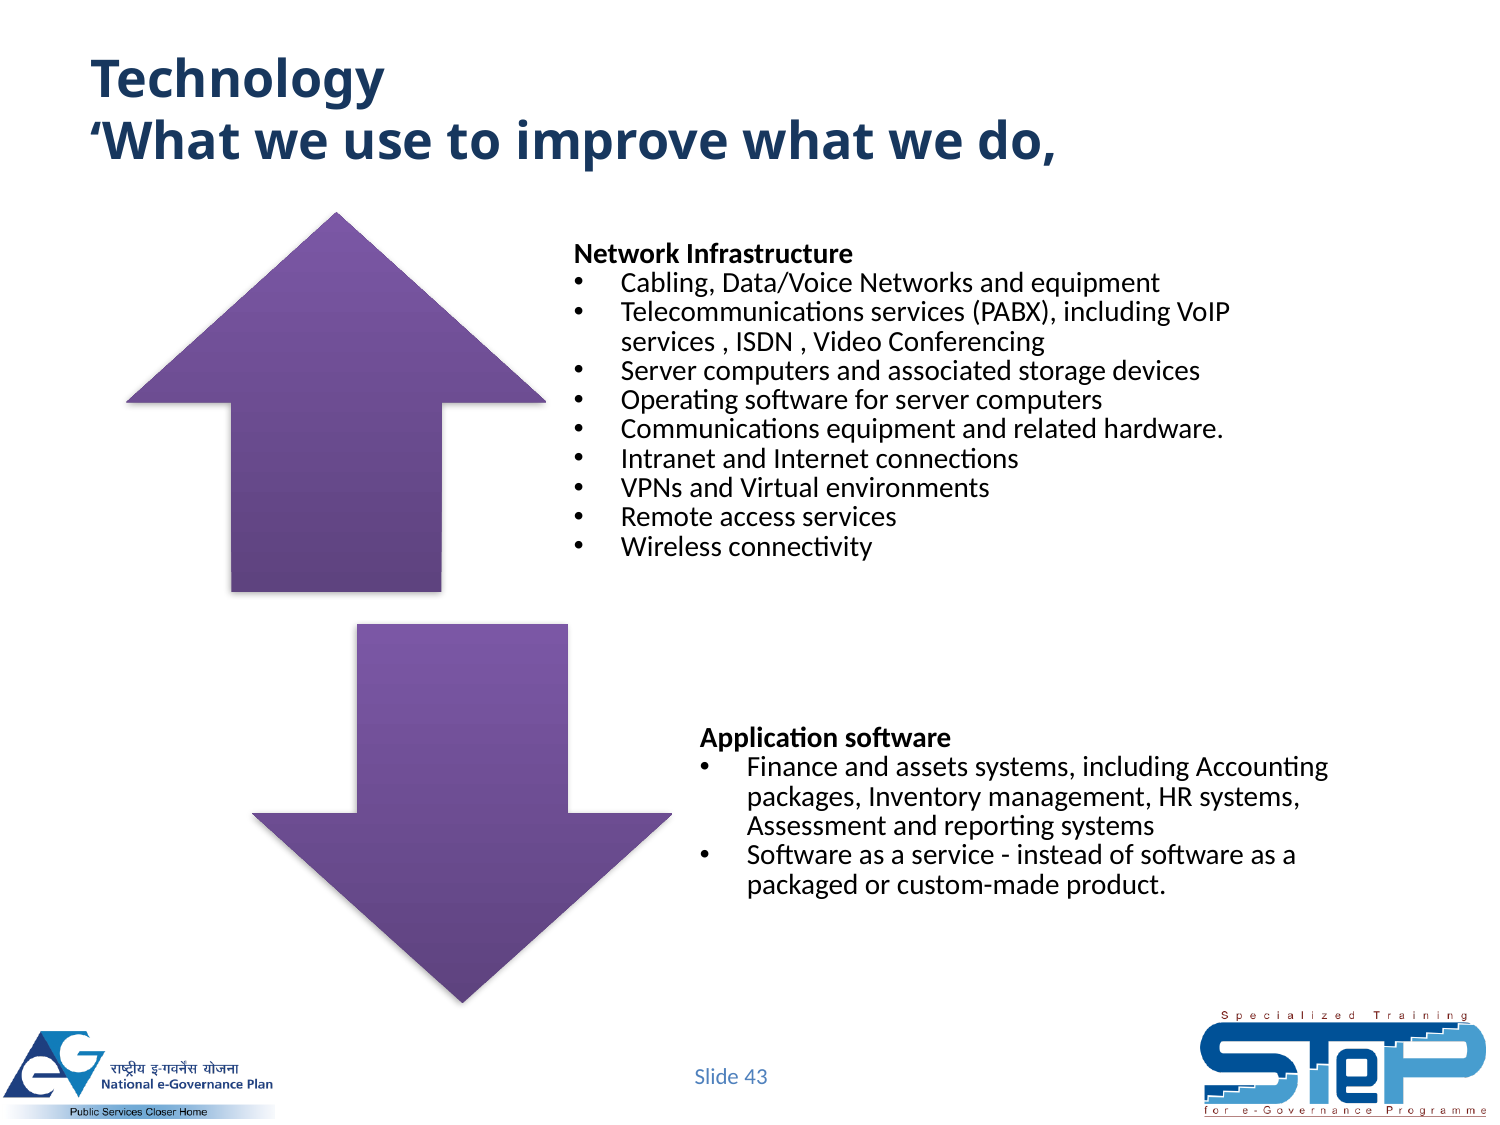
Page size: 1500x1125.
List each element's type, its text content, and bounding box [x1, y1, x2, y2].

title Technology ‘What we use to improve what we do, [75, 45, 1425, 233]
picture [2, 1031, 275, 1119]
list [125, 212, 1401, 1004]
picture [1200, 1011, 1486, 1117]
